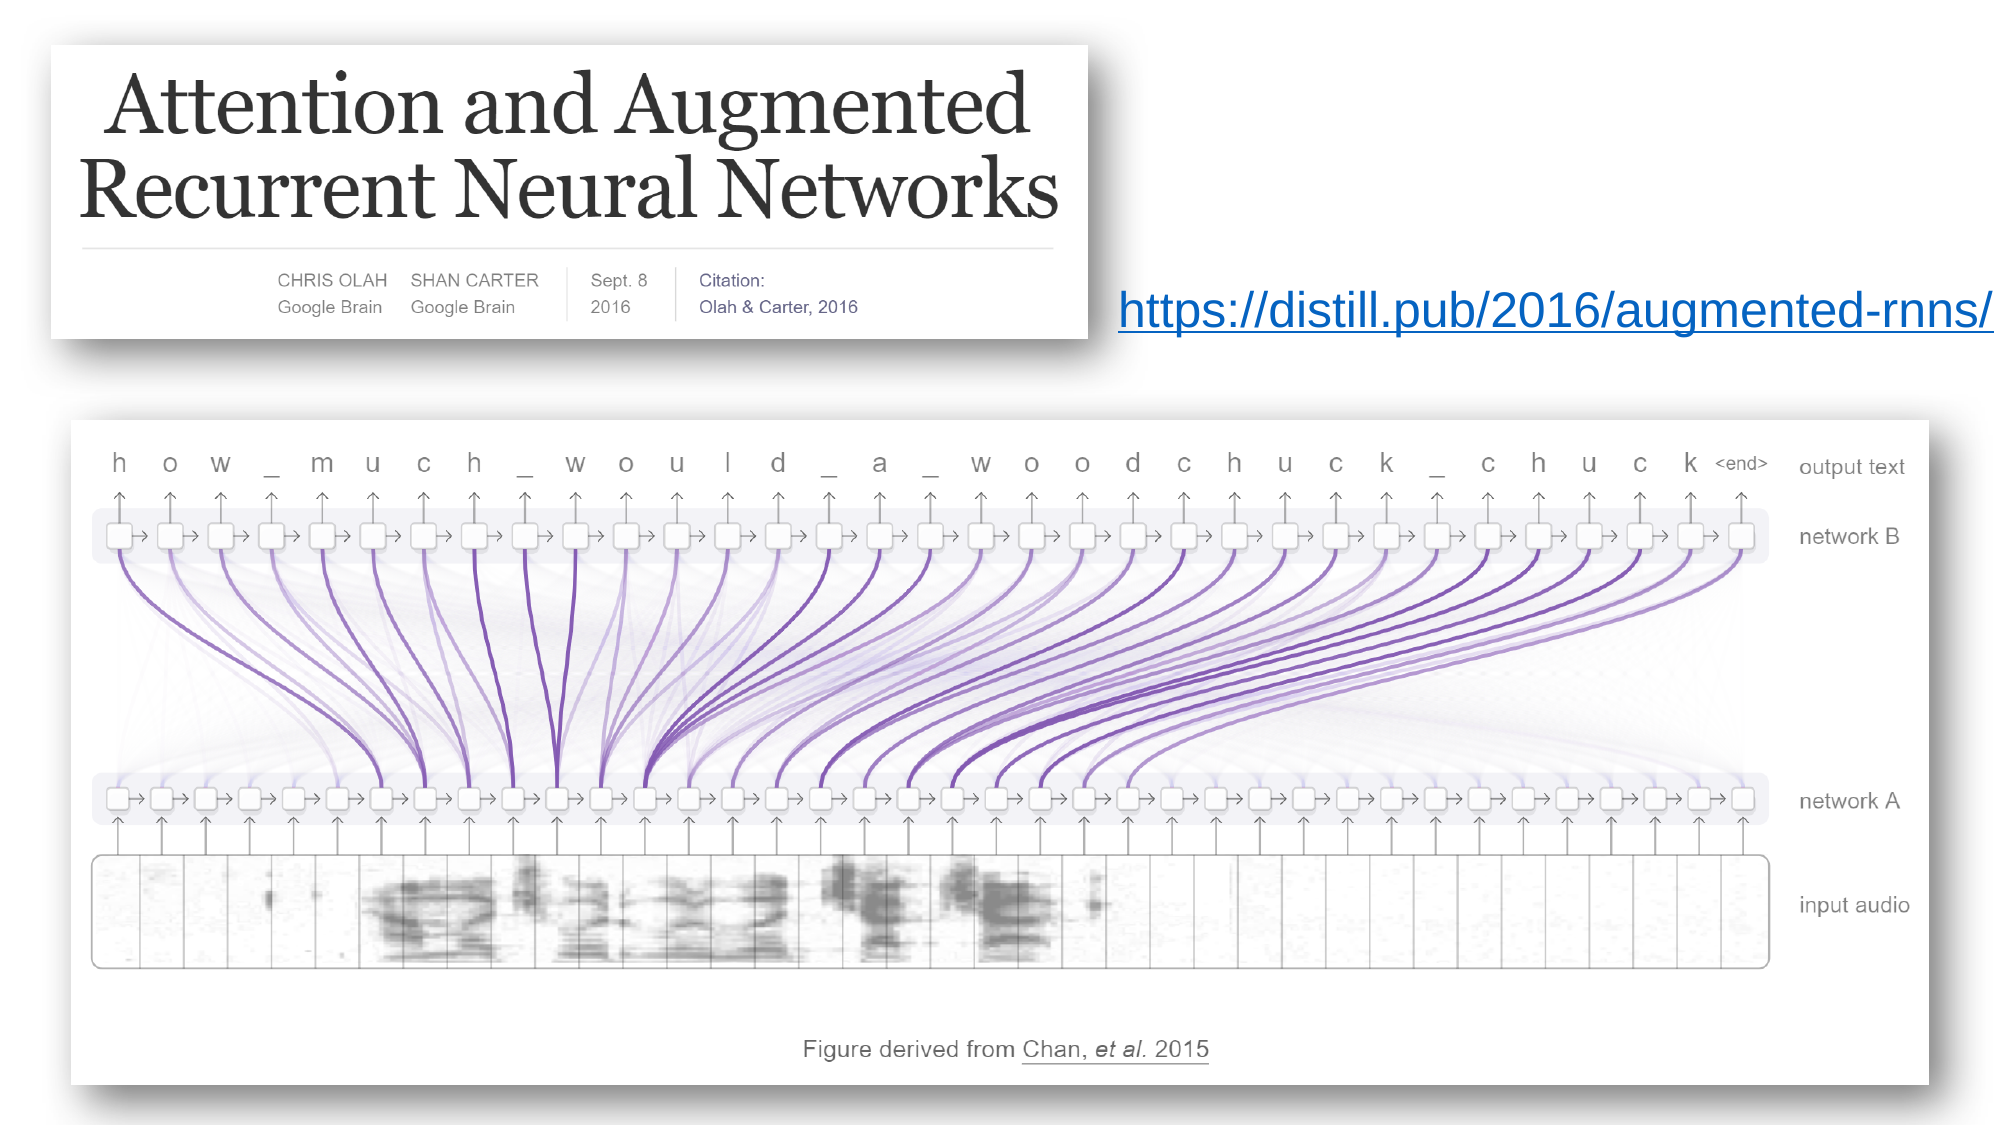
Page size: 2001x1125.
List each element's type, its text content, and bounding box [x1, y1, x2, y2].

picture [71, 420, 1929, 1085]
picture [51, 45, 1088, 339]
text_box https://distill.pub/2016/augmented-rnns/ [1103, 270, 2000, 345]
